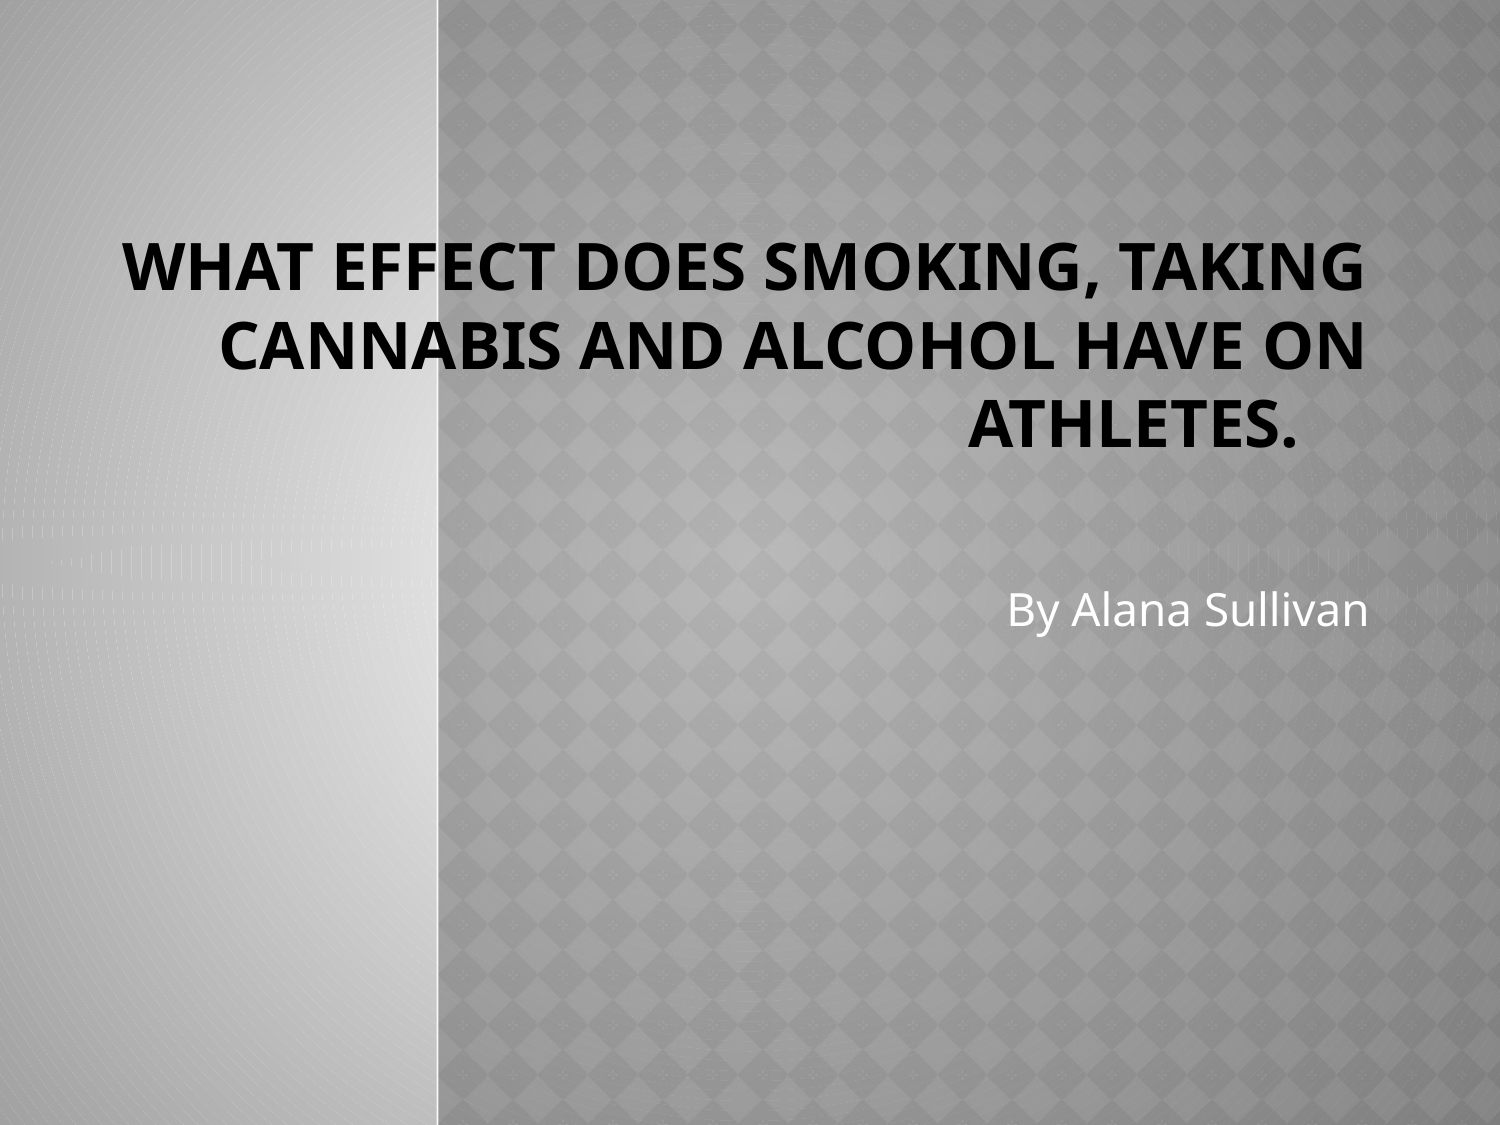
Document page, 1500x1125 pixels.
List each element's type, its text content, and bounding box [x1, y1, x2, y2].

subtitle By Alana Sullivan [550, 580, 1390, 762]
title What effect does smoking, taking cannabis and alcohol have on athletes. [100, 219, 1376, 461]
